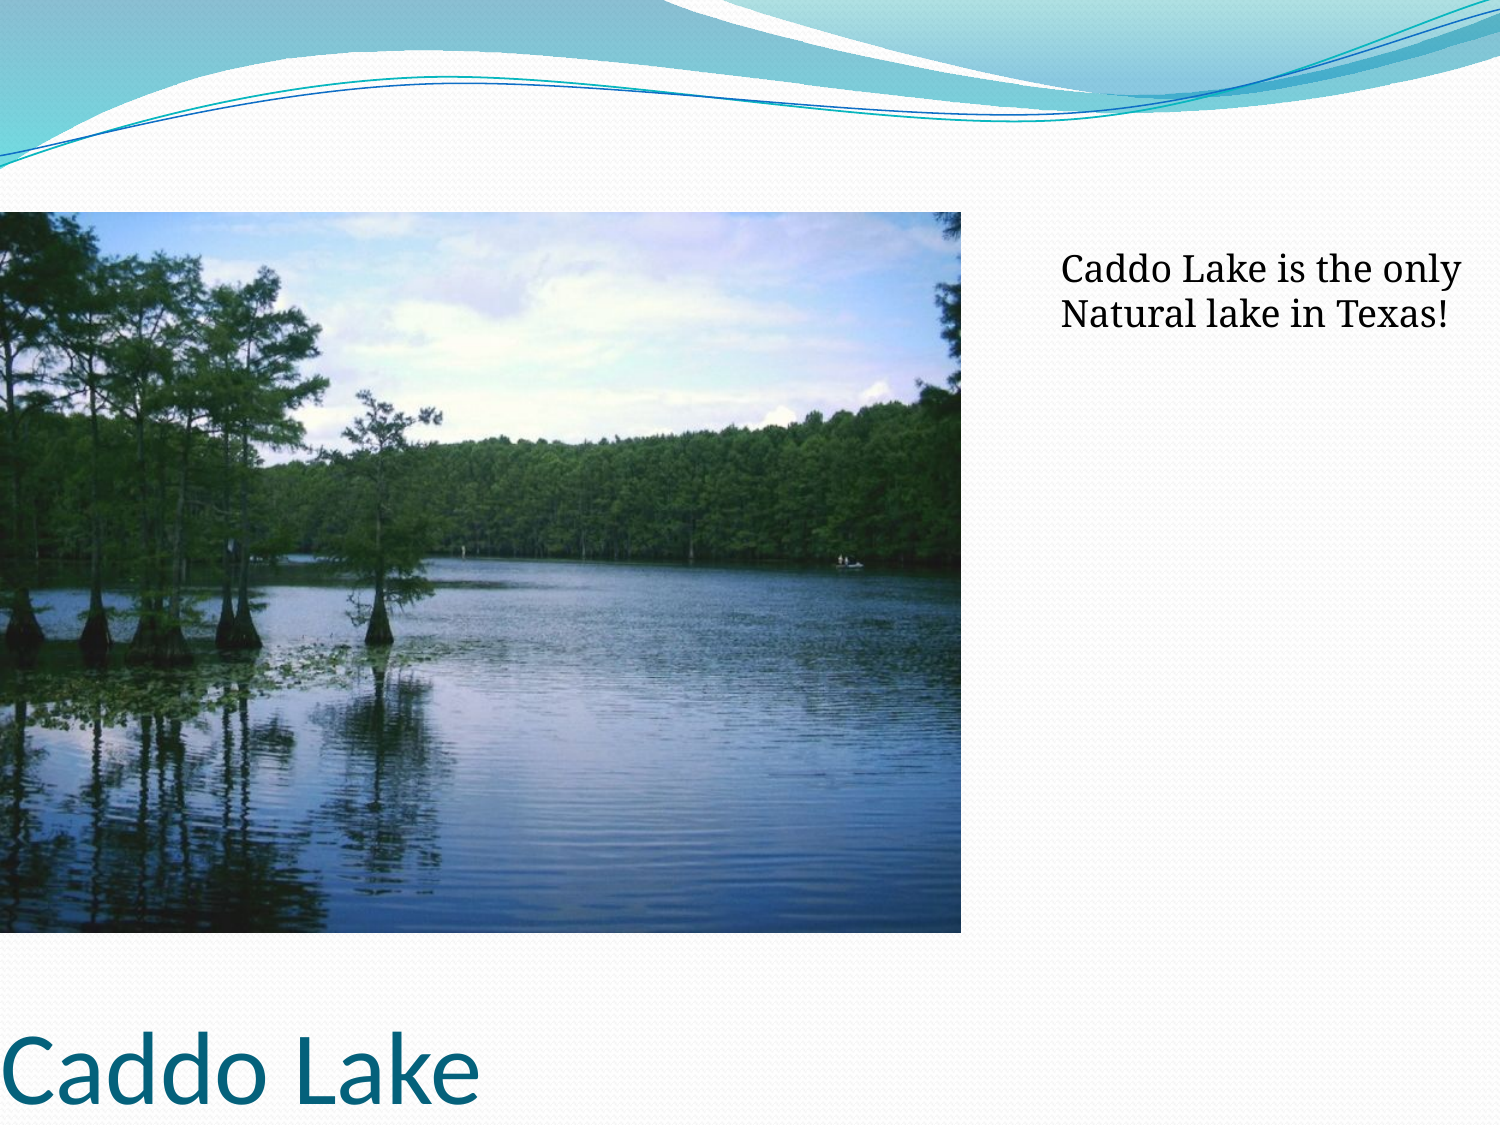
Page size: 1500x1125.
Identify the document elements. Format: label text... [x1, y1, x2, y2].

title Caddo Lake [0, 937, 1350, 1125]
text_box Caddo Lake is the only Natural lake in Texas! [1045, 237, 1477, 388]
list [0, 212, 961, 933]
